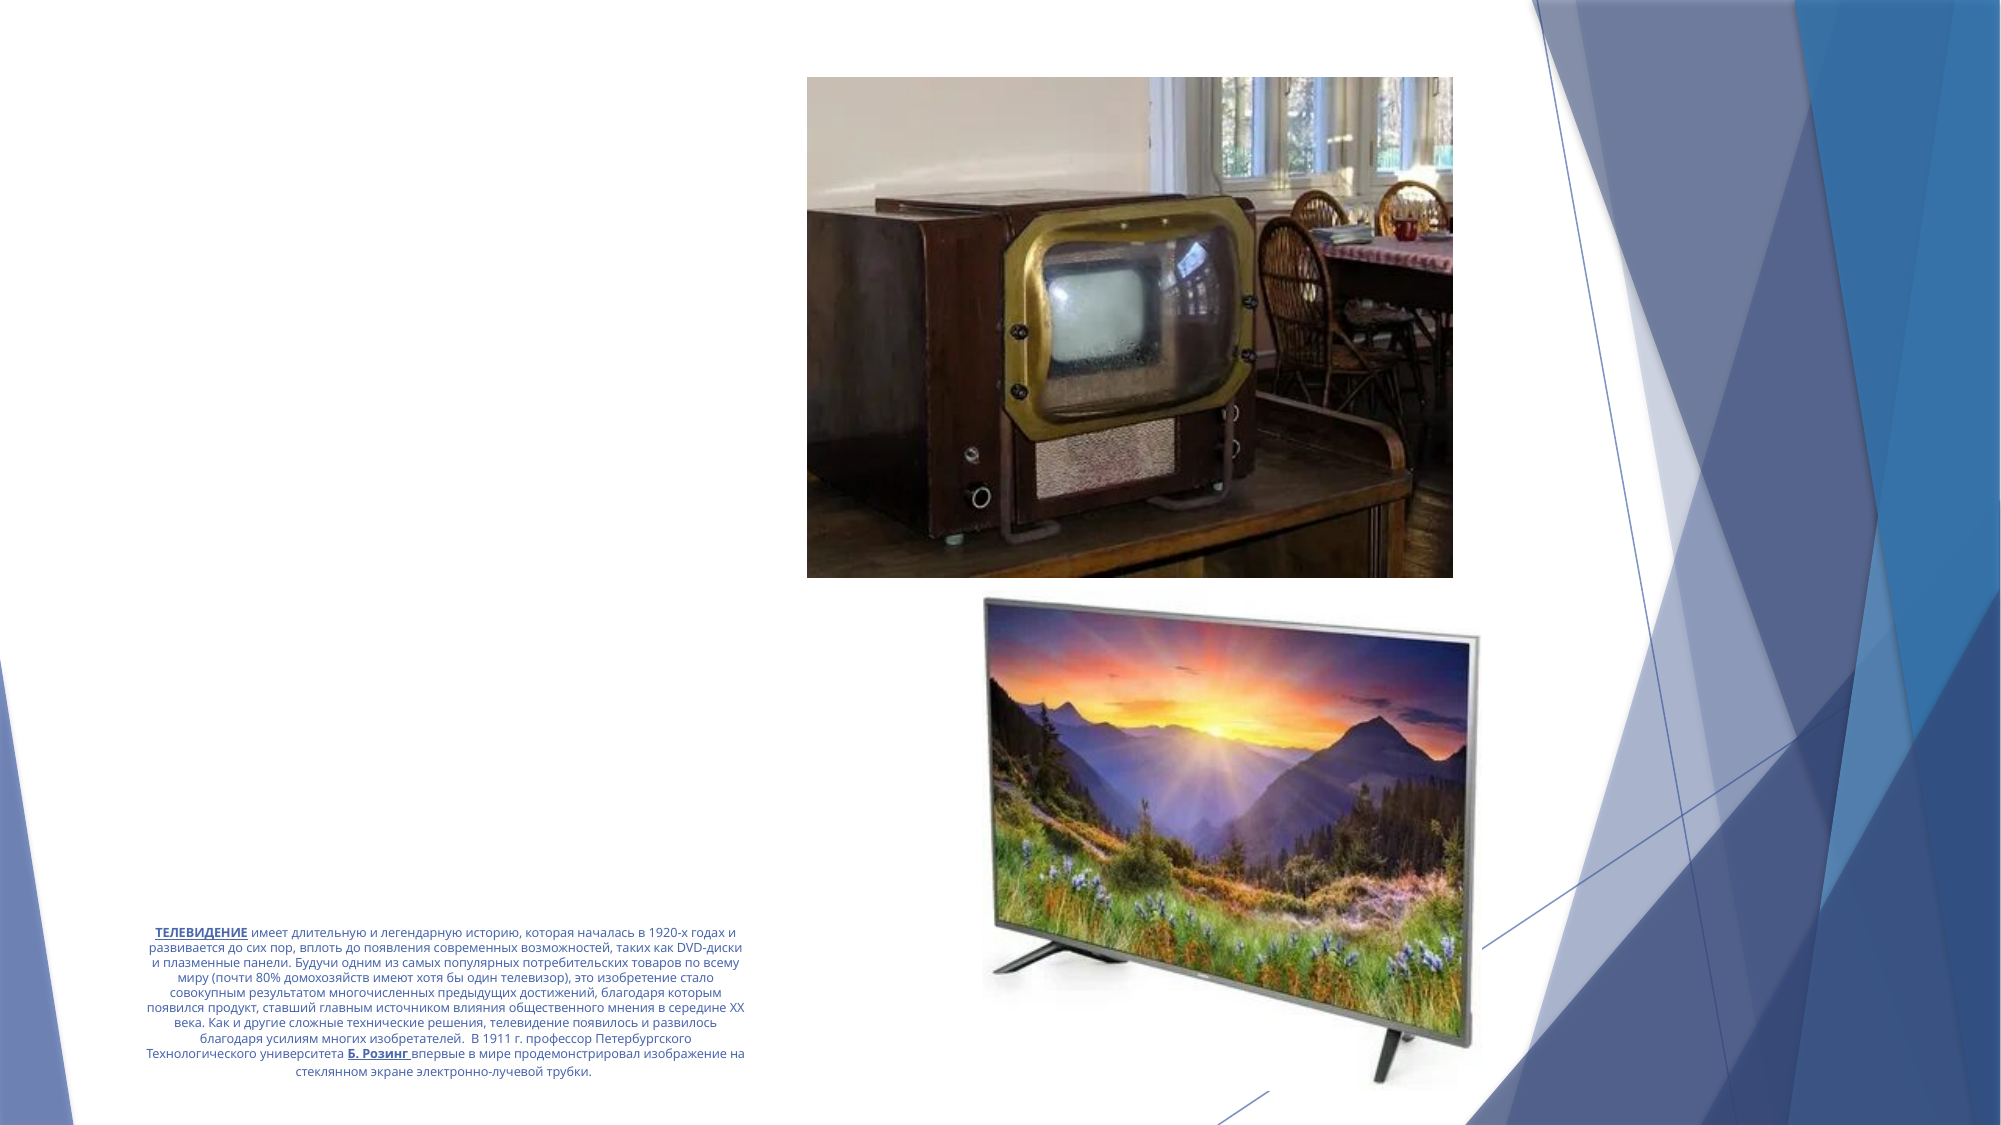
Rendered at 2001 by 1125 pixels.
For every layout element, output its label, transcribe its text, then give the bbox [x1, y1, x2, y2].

title ТЕЛЕВИДЕНИЕ имеет длительную и легендарную историю, которая началась в 1920-х годах и развивается до сих пор, вплоть до появления современных возможностей, таких как DVD-диски и плазменные панели. Будучи одним из самых популярных потребительских товаров по всему миру (почти 80% домохозяйств имеют хотя бы один телевизор), это изобретение стало совокупным результатом многочисленных предыдущих достижений, благодаря которым появился продукт, ставший главным источником влияния общественного мнения в середине XX века. Как и другие сложные технические решения, телевидение появилось и развилось благодаря усилиям многих изобретателей. В 1911 г. профессор Петербургского Технологического университета Б. Розинг впервые в мире продемонстрировал изображение на стеклянном экране электронно-лучевой трубки. [129, 915, 763, 1125]
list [806, 76, 1453, 578]
picture [981, 590, 1483, 1092]
